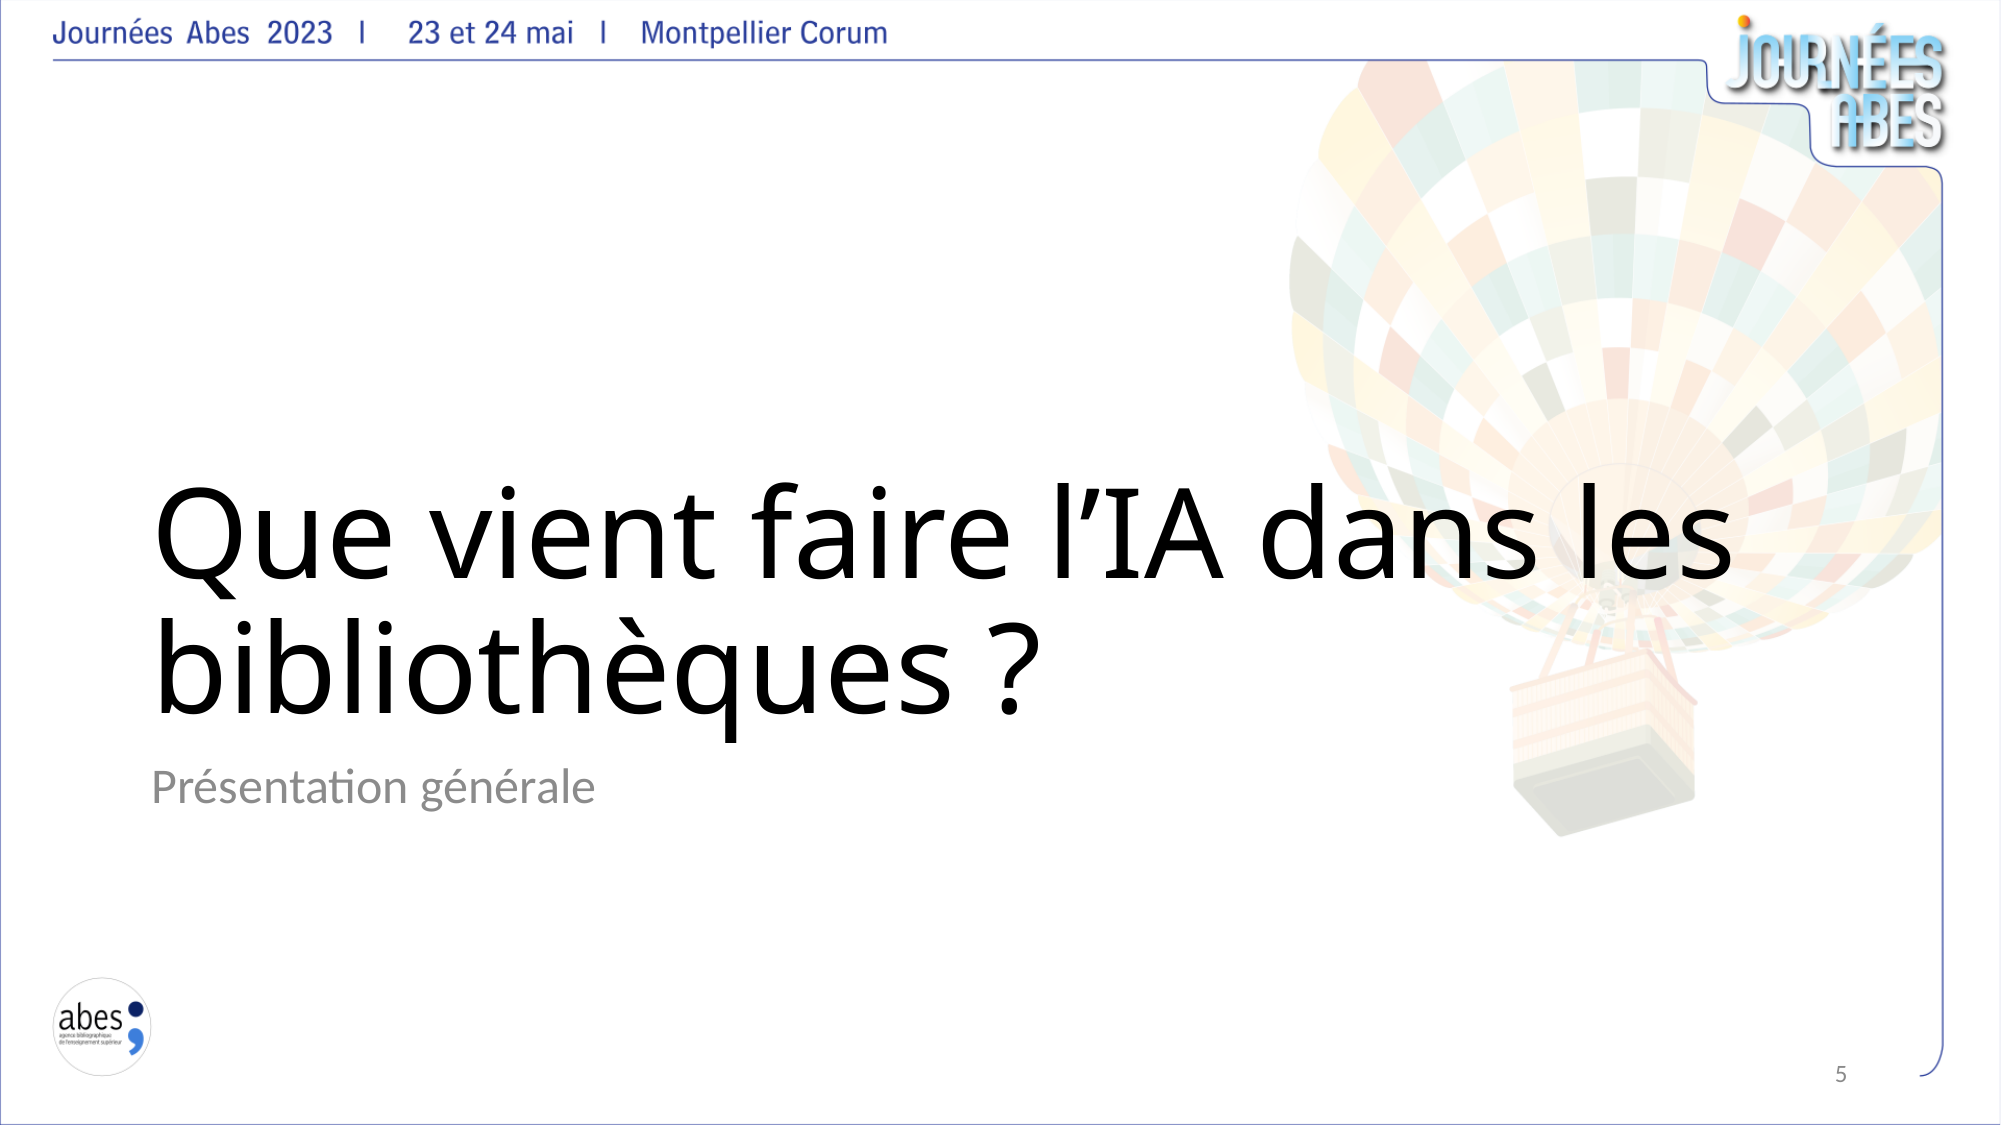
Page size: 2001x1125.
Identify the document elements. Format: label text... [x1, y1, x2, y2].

list Présentation générale [136, 752, 1862, 999]
picture [0, 0, 2001, 1125]
slide_number 5 [1412, 1042, 1863, 1103]
title Que vient faire l’IA dans les bibliothèques ? [136, 280, 1862, 749]
